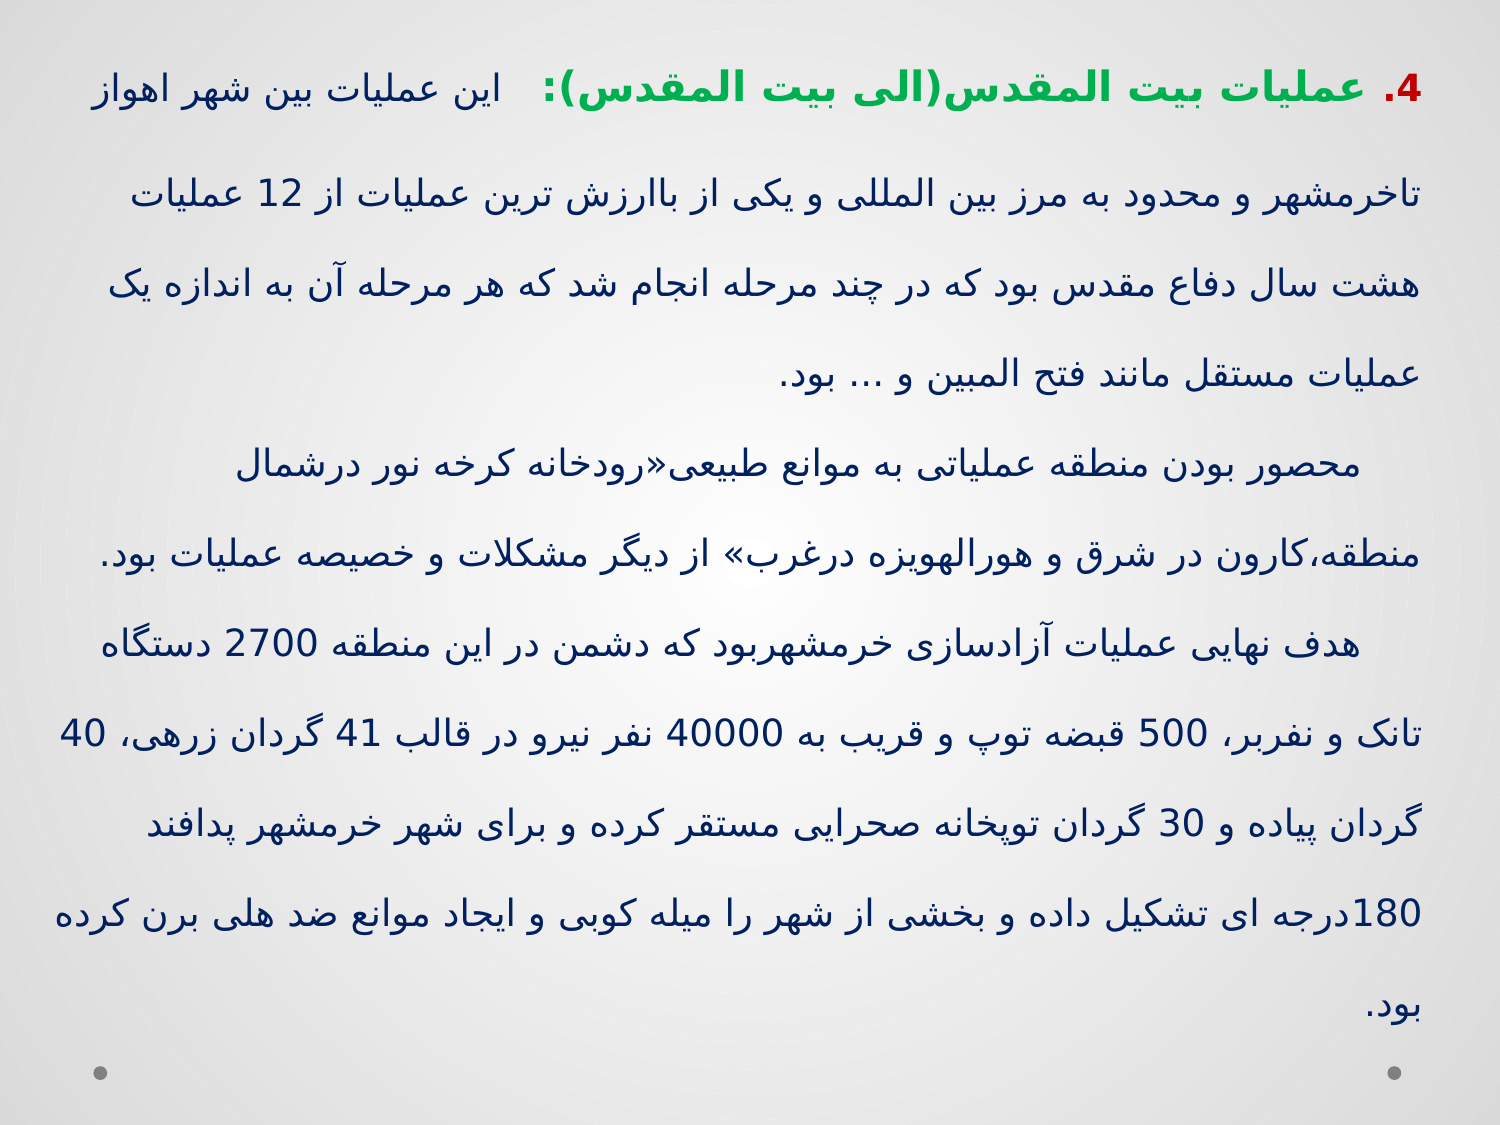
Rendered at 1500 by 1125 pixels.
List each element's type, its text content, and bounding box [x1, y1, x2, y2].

title 4. عملیات بیت المقدس(الی بیت المقدس): این عملیات بین شهر اهواز تاخرمشهر و محدود به مرز بین المللی و یکی از باارزش ترین عملیات از 12 عملیات هشت سال دفاع مقدس بود که در چند مرحله انجام شد که هر مرحله آن به اندازه یک عملیات مستقل مانند فتح المبین و ... بود. محصور بودن منطقه عملیاتی به موانع طبیعی«رودخانه کرخه نور درشمال منطقه،کارون در شرق و هورالهویزه درغرب» از دیگر مشکلات و خصیصه عملیات بود. هدف نهایی عملیات آزادسازی خرمشهربود که دشمن در این منطقه 2700 دستگاه تانک و نفربر، 500 قبضه توپ و قریب به 40000 نفر نیرو در قالب 41 گردان زرهی، 40 گردان پیاده و 30 گردان توپخانه صحرایی مستقر کرده و برای شهر خرمشهر پدافند 180درجه ای تشکیل داده و بخشی از شهر را میله کوبی و ایجاد موانع ضد هلی برن کرده بود. [17, 184, 1438, 1125]
